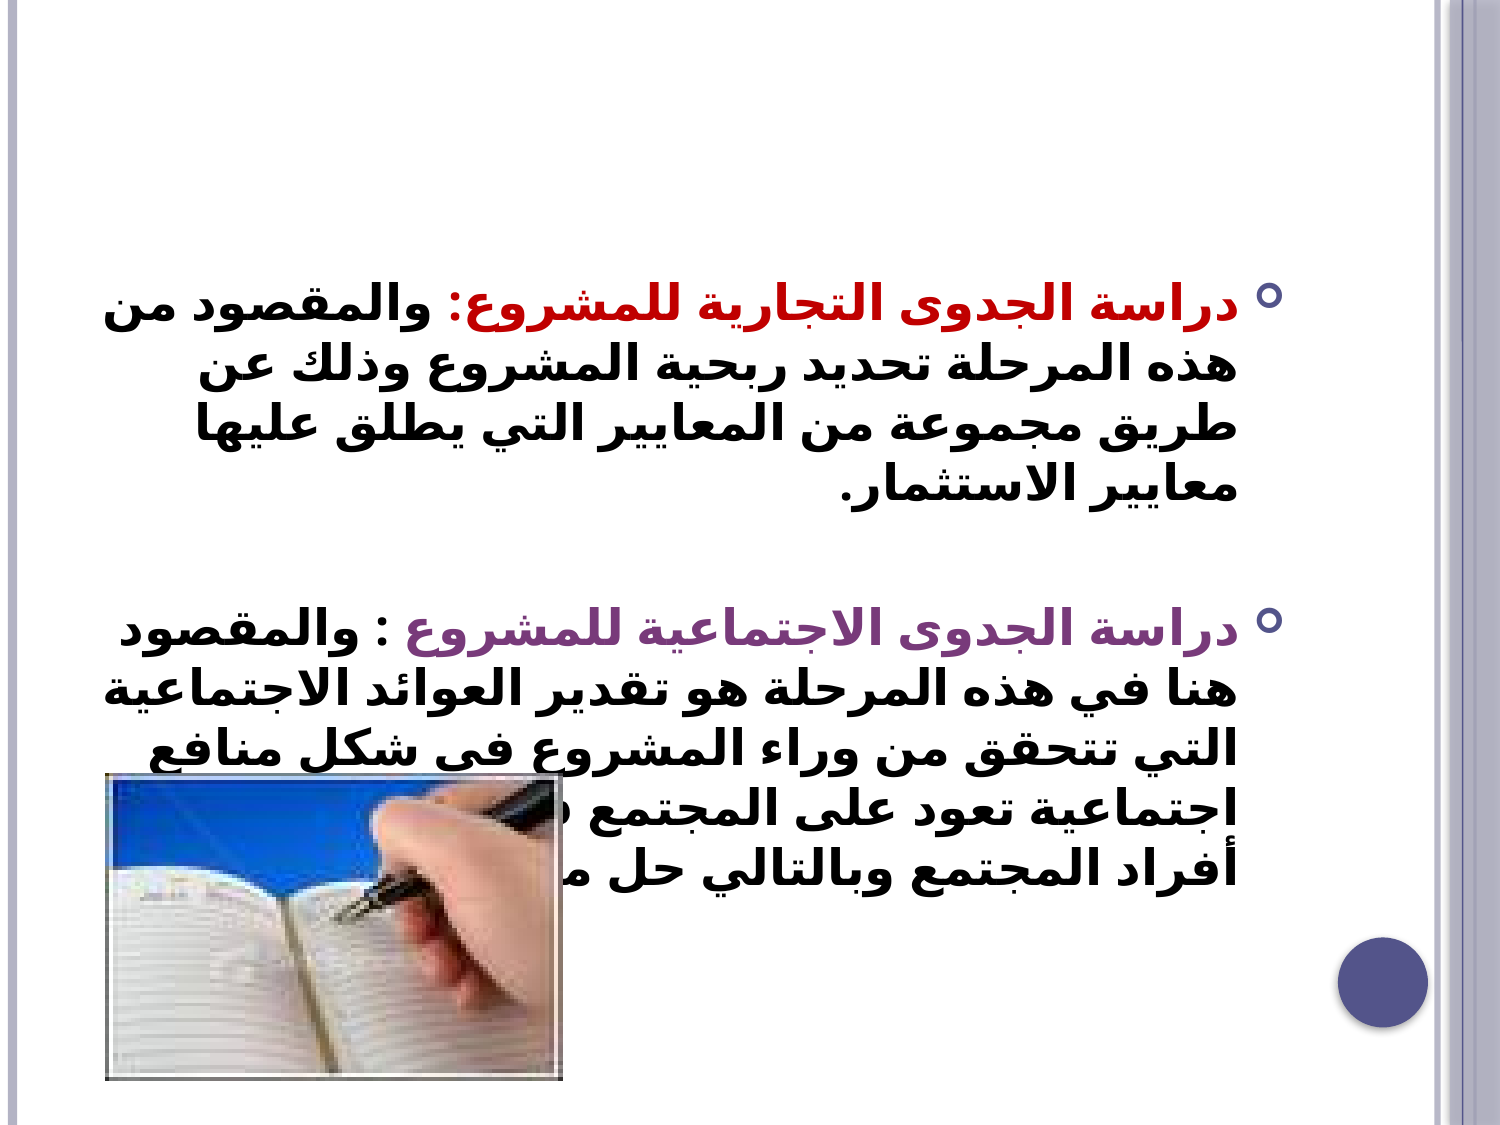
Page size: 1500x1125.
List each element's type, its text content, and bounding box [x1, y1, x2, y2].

picture [104, 772, 563, 1081]
list دراسة الجدوى التجارية للمشروع: والمقصود من هذه المرحلة تحديد ربحية المشروع وذلك عن طريق مجموعة من المعايير التي يطلق عليها معايير الاستثمار. دراسة الجدوى الاجتماعية للمشروع : والمقصود هنا في هذه المرحلة هو تقدير العوائد الاجتماعية التي تتحقق من وراء المشروع في شكل منافع اجتماعية تعود على المجتمع في شكل تشغيل أفراد المجتمع وبالتالي حل مشكلات البطالة. [75, 262, 1300, 1062]
